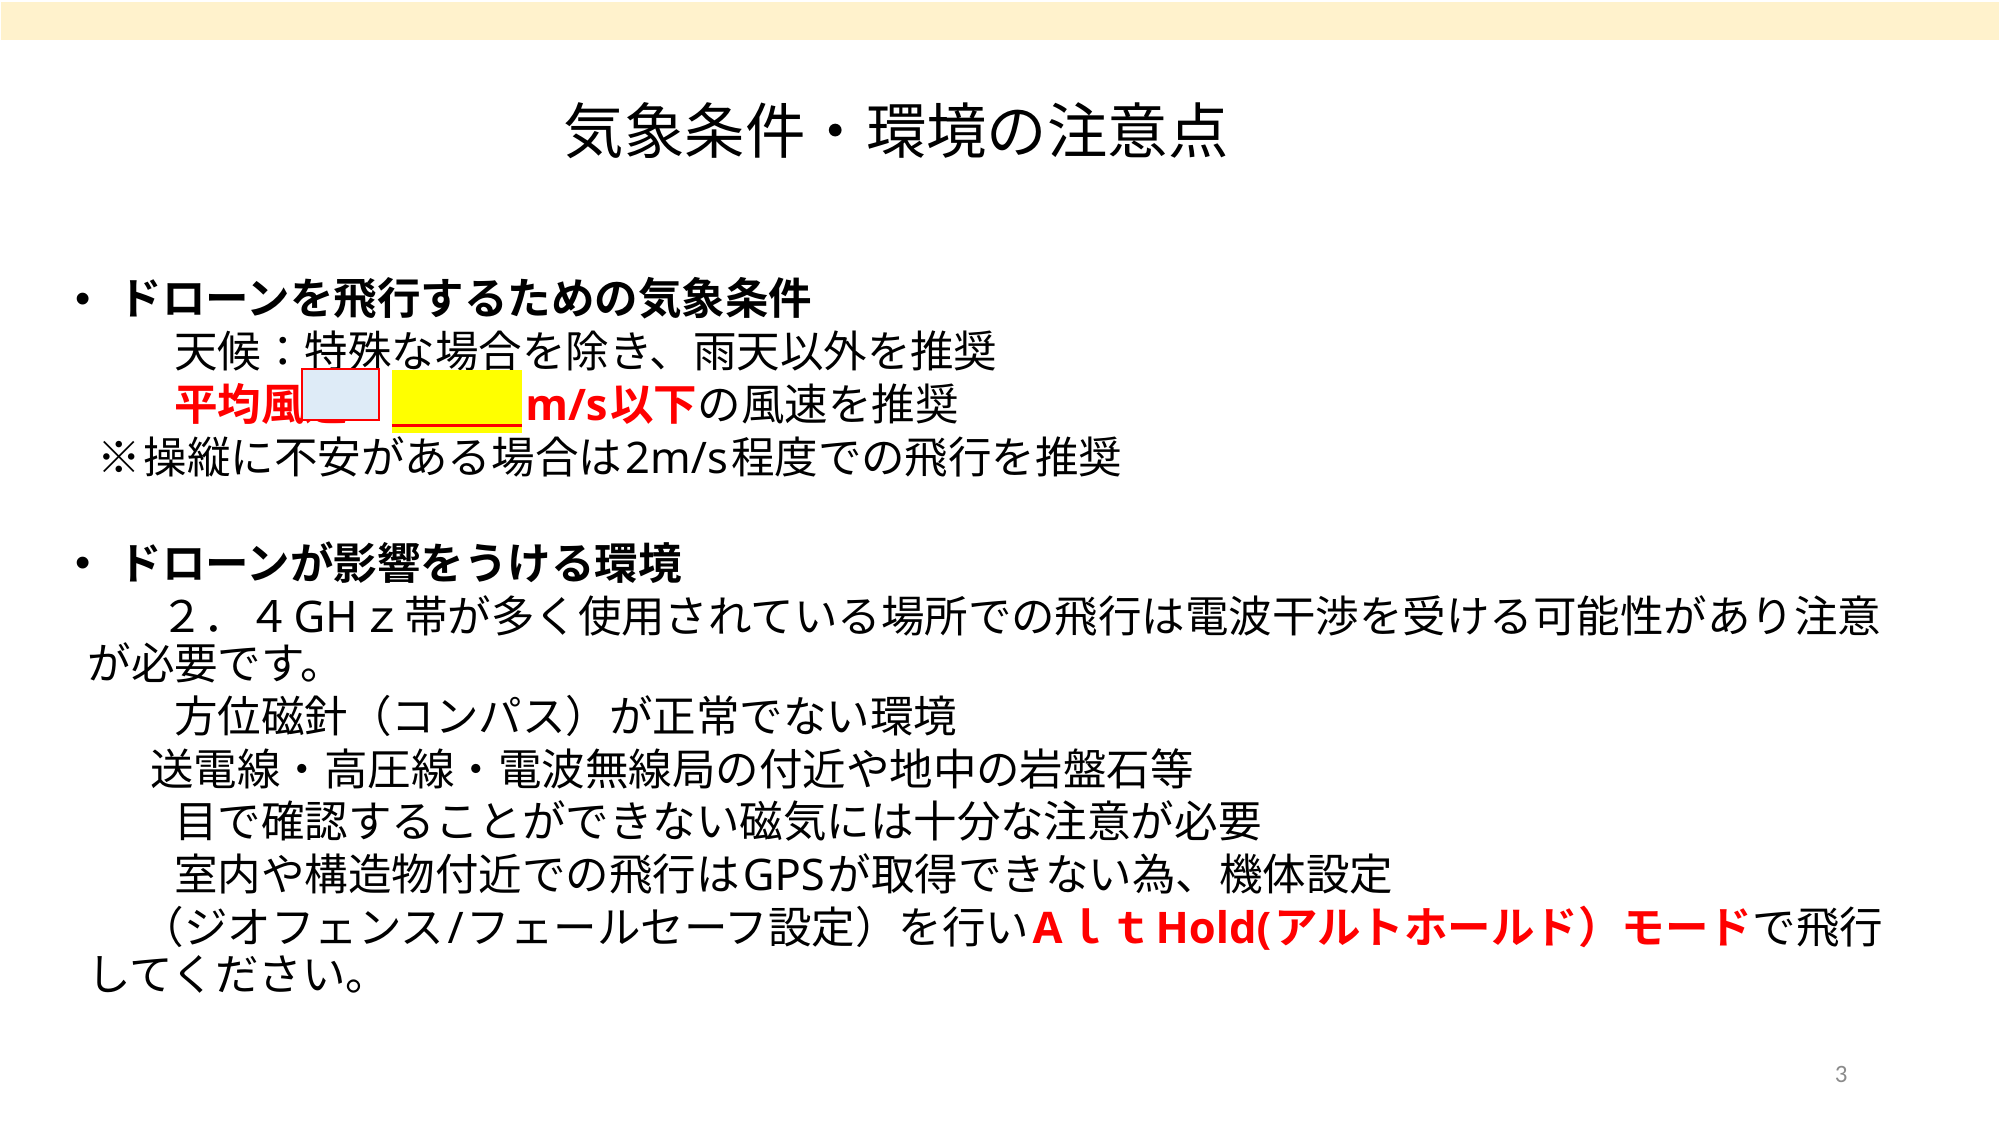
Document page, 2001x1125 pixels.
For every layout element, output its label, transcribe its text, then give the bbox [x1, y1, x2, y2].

title 気象条件・環境の注意点 [501, 64, 1413, 204]
slide_number 3 [1412, 1042, 1863, 1103]
text_box [0, 0, 2000, 42]
text_box [301, 368, 380, 421]
list ドローンを飛行するための気象条件 天候：特殊な場合を除き、雨天以外を推奨 平均風速： m/s以下の風速を推奨 ※操縦に不安がある場合は2m/s程度での飛行を推奨 ドローンが影響をうける環境 ２．４GHｚ帯が多く使用されている場所での飛行は電波干渉を受ける可能性があり注意が必要です。 方位磁針（コンパス）が正常でない環境 送電線・高圧線・電波無線局の付近や地中の岩盤石等 目で確認することができない磁気には十分な注意が必要 室内や構造物付近での飛行はGPSが取得できない為、機体設定 （ジオフェンス/フェールセーフ設定）を行いAｌｔHold(アルトホールド）モードで飛行してください。 [60, 269, 1928, 1061]
